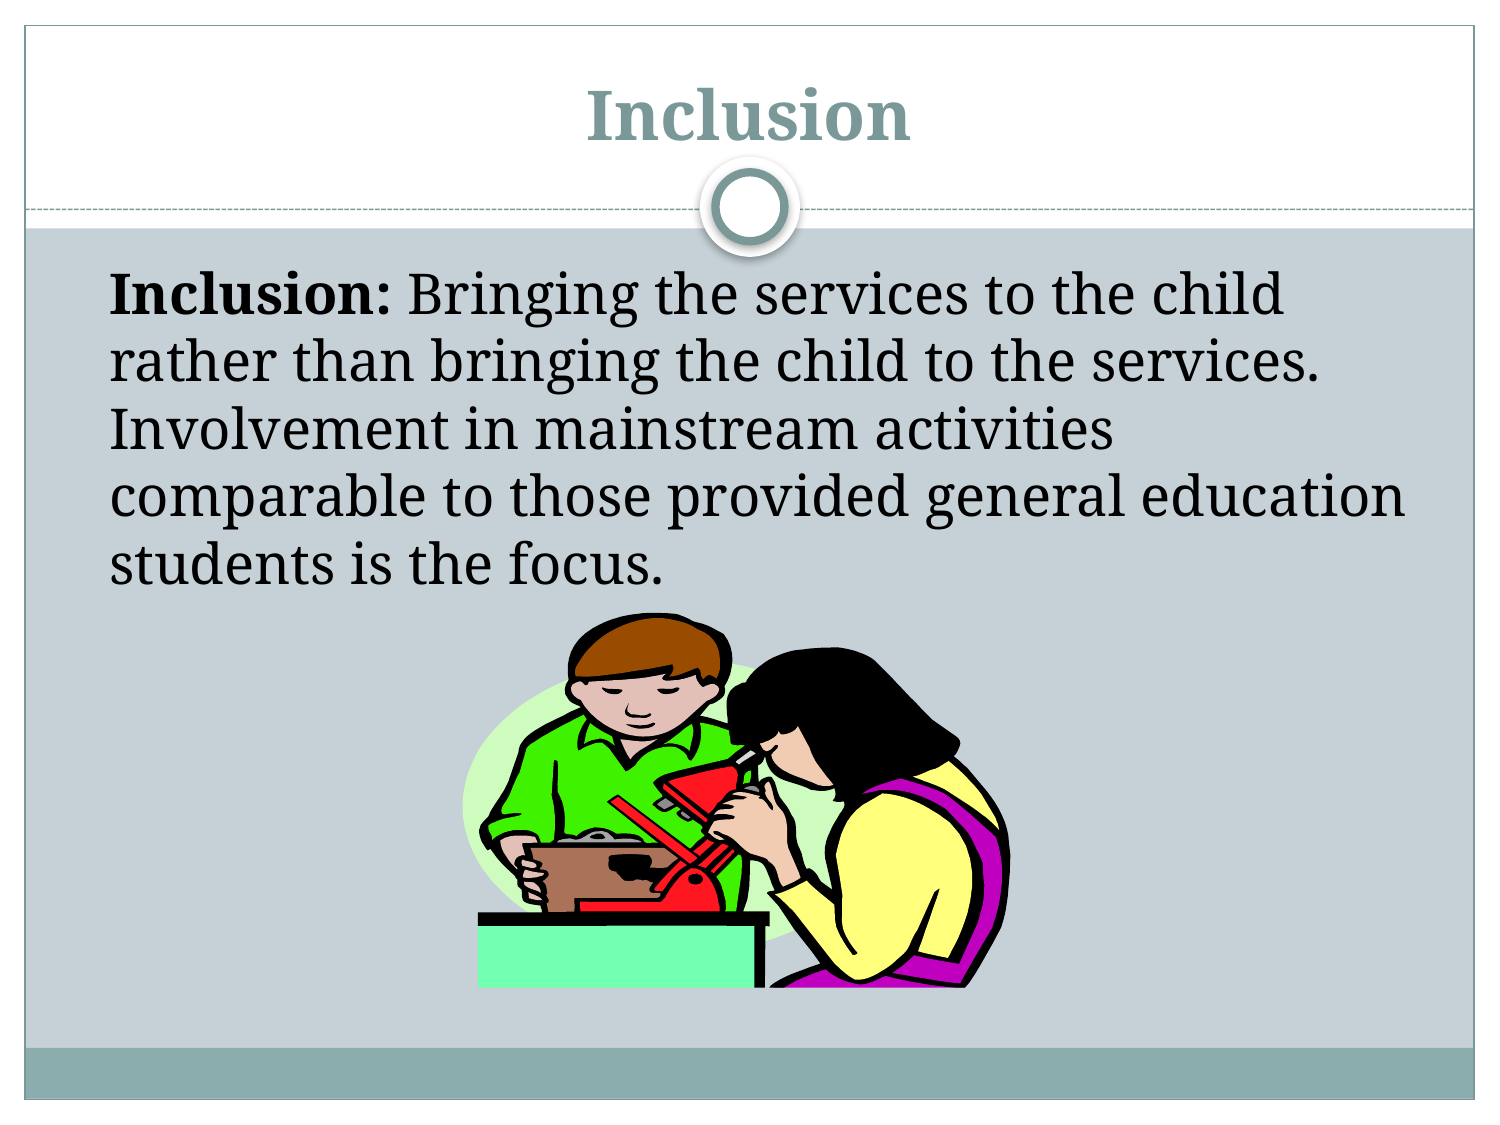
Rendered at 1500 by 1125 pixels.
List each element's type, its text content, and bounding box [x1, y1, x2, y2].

title Inclusion [49, 37, 1450, 162]
list Inclusion: Bringing the services to the child rather than bringing the child to the services. Involvement in mainstream activities comparable to those provided general education students is the focus. [49, 250, 1445, 1001]
picture [462, 612, 1013, 988]
